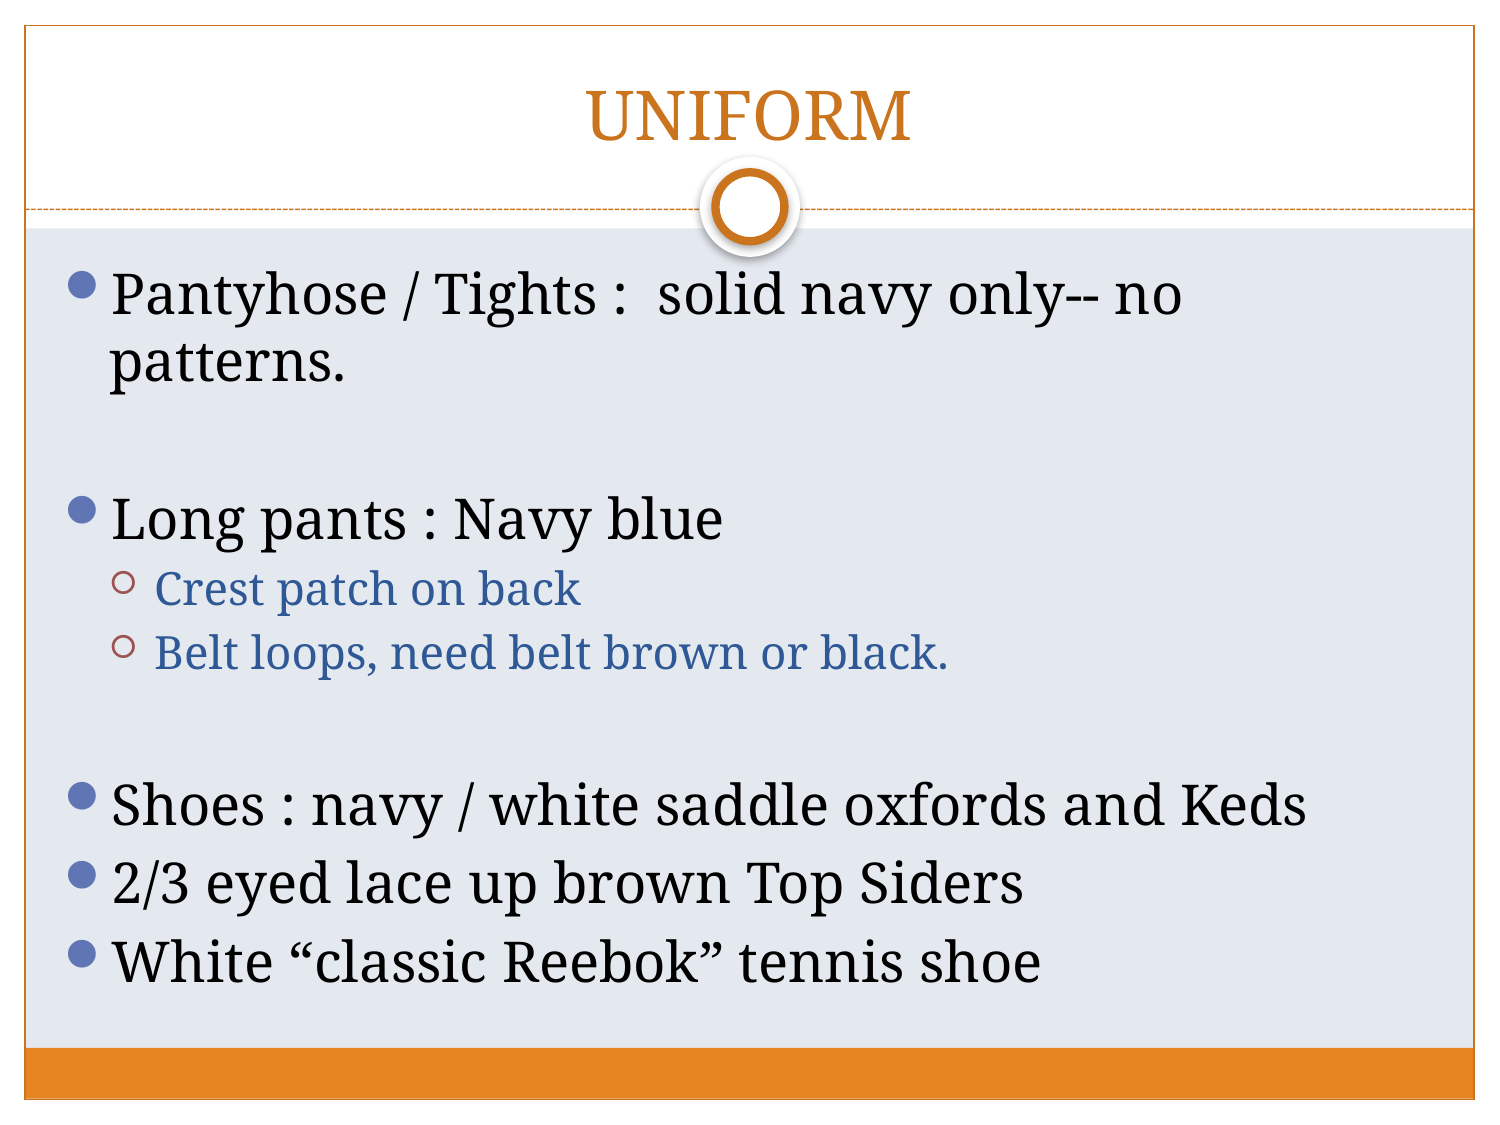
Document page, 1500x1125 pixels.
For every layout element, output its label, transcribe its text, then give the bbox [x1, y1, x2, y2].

title UNIFORM [49, 37, 1450, 162]
list Pantyhose / Tights : solid navy only-- no patterns. Long pants : Navy blue Crest patch on back Belt loops, need belt brown or black. Shoes : navy / white saddle oxfords and Keds 2/3 eyed lace up brown Top Siders White “classic Reebok” tennis shoe [49, 250, 1445, 1001]
